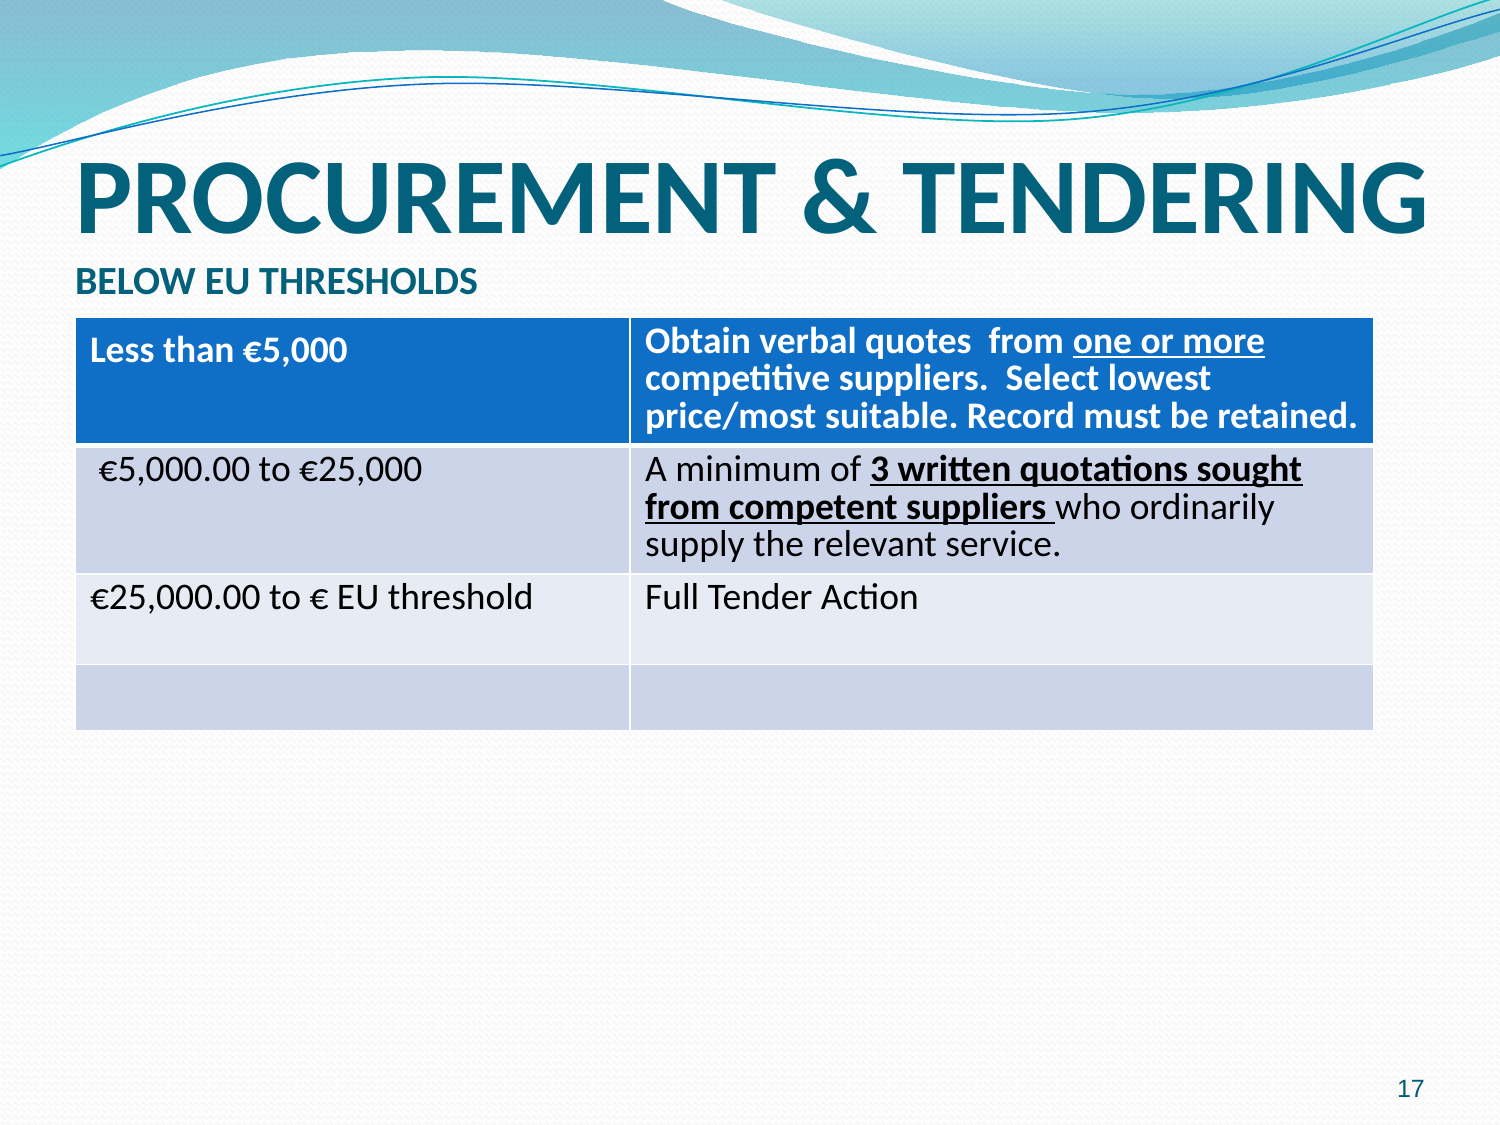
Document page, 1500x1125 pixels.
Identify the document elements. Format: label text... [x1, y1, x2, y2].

table_header Less than €5,000 [76, 318, 629, 443]
slide_number 17 [1299, 1042, 1425, 1103]
table_cell [631, 665, 1373, 730]
table_cell €5,000.00 to €25,000 [76, 448, 629, 573]
table_cell [76, 665, 629, 730]
table_header Obtain verbal quotes from one or more competitive suppliers. Select lowest price/most suitable. Record must be retained. [631, 318, 1373, 443]
table_cell €25,000.00 to € EU threshold [76, 575, 629, 664]
table_cell Full Tender Action [631, 575, 1373, 664]
title PROCUREMENT & TENDERING BELOW EU THRESHOLDS [74, 115, 1438, 304]
table_cell A minimum of 3 written quotations sought from competent suppliers who ordinarily supply the relevant service. [631, 448, 1373, 573]
